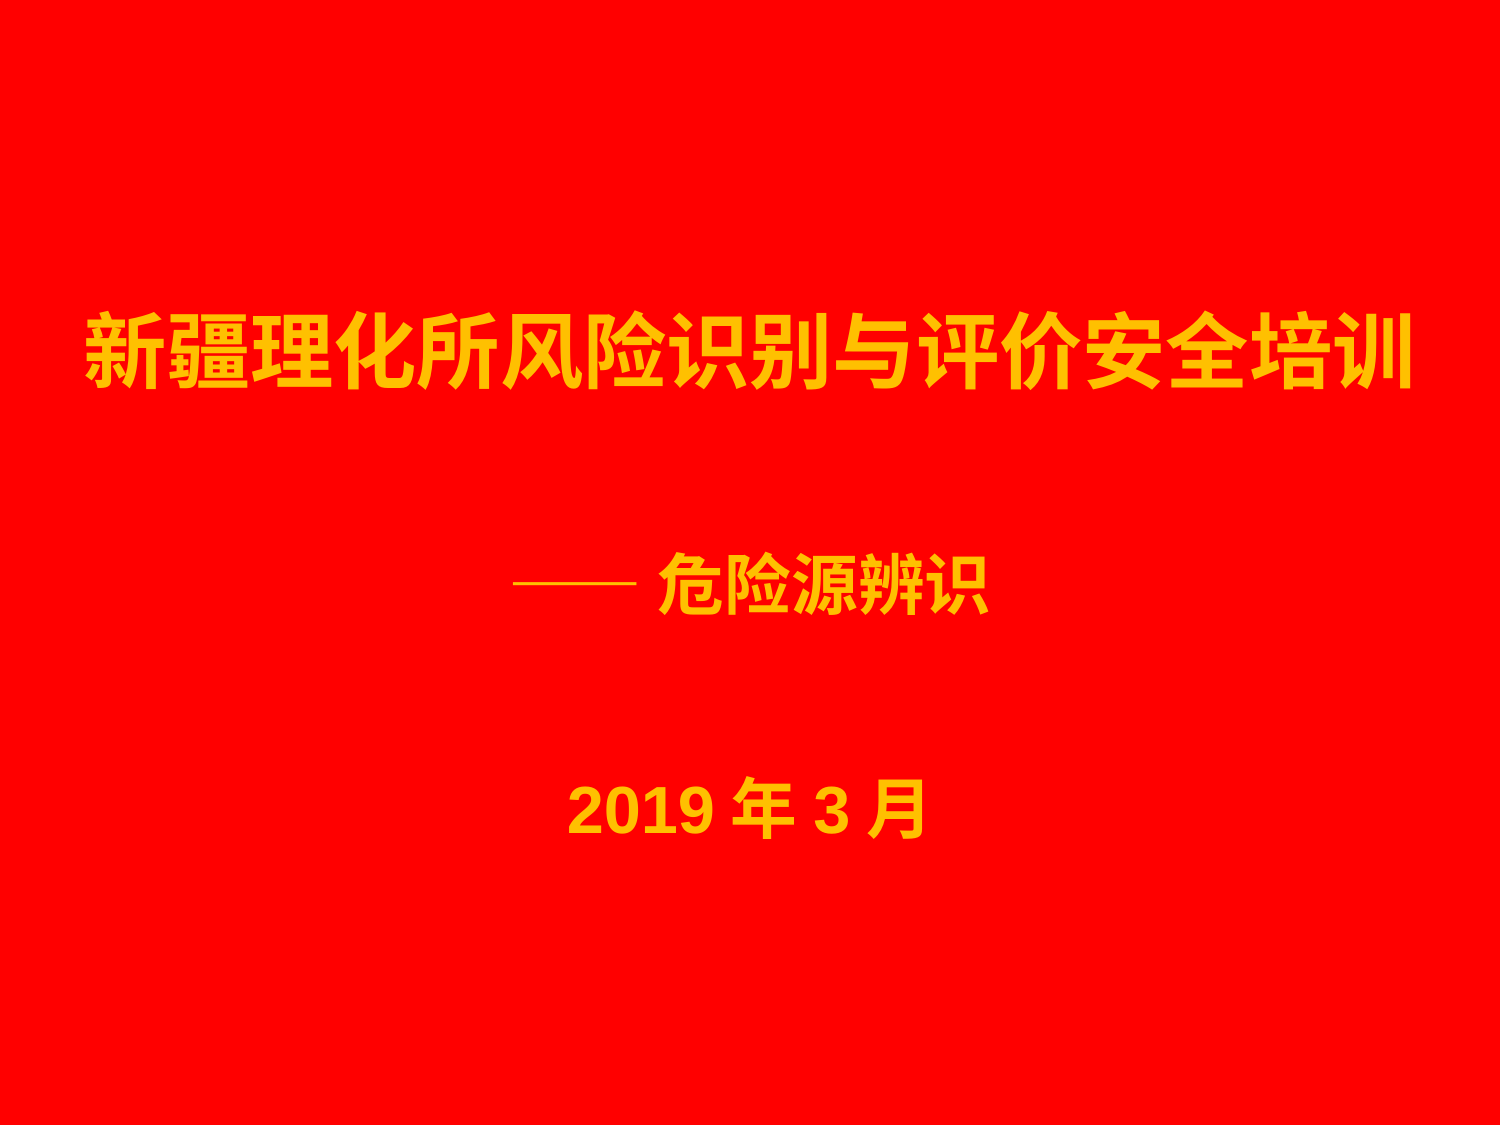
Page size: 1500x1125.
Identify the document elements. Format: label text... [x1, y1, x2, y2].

list 新疆理化所风险识别与评价安全培训 ——危险源辨识 2019年3月 [0, 0, 1500, 1125]
